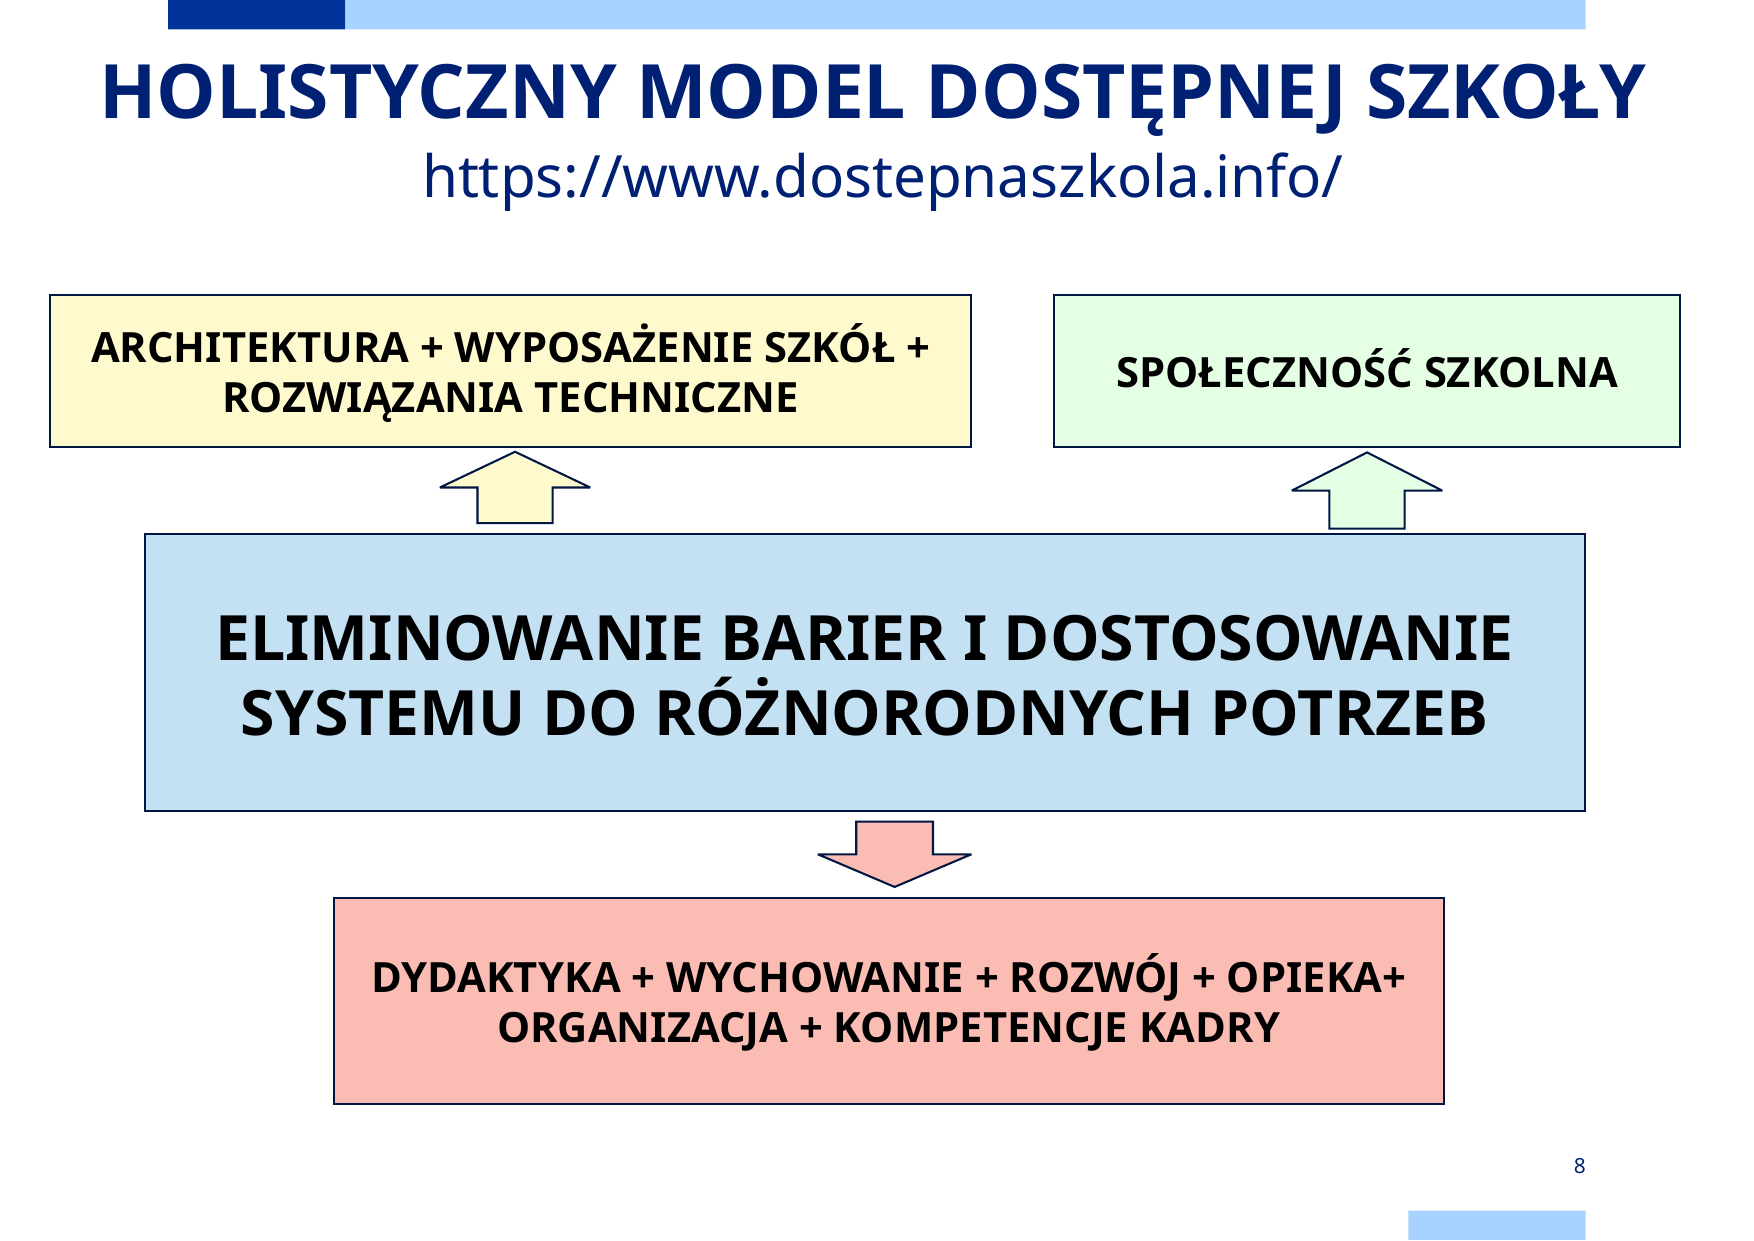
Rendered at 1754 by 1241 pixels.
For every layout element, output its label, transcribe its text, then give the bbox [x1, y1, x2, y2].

text_box [817, 820, 972, 889]
text_box [1291, 451, 1443, 530]
slide_number 8 [1408, 1164, 1586, 1182]
text_box ARCHITEKTURA + WYPOSAŻENIE SZKÓŁ + ROZWIĄZANIA TECHNICZNE [49, 294, 972, 448]
text_box ELIMINOWANIE BARIER I DOSTOSOWANIE SYSTEMU DO RÓŻNORODNYCH POTRZEB [144, 533, 1586, 812]
text_box [439, 450, 591, 525]
text_box DYDAKTYKA + WYCHOWANIE + ROZWÓJ + OPIEKA+ ORGANIZACJA + KOMPETENCJE KADRY [333, 897, 1445, 1105]
list [26, 230, 1740, 1164]
text_box SPOŁECZNOŚĆ SZKOLNA [1053, 294, 1681, 448]
title HOLISTYCZNY MODEL DOSTĘPNEJ SZKOŁY https://www.dostepnaszkola.info/ [50, 59, 1716, 230]
